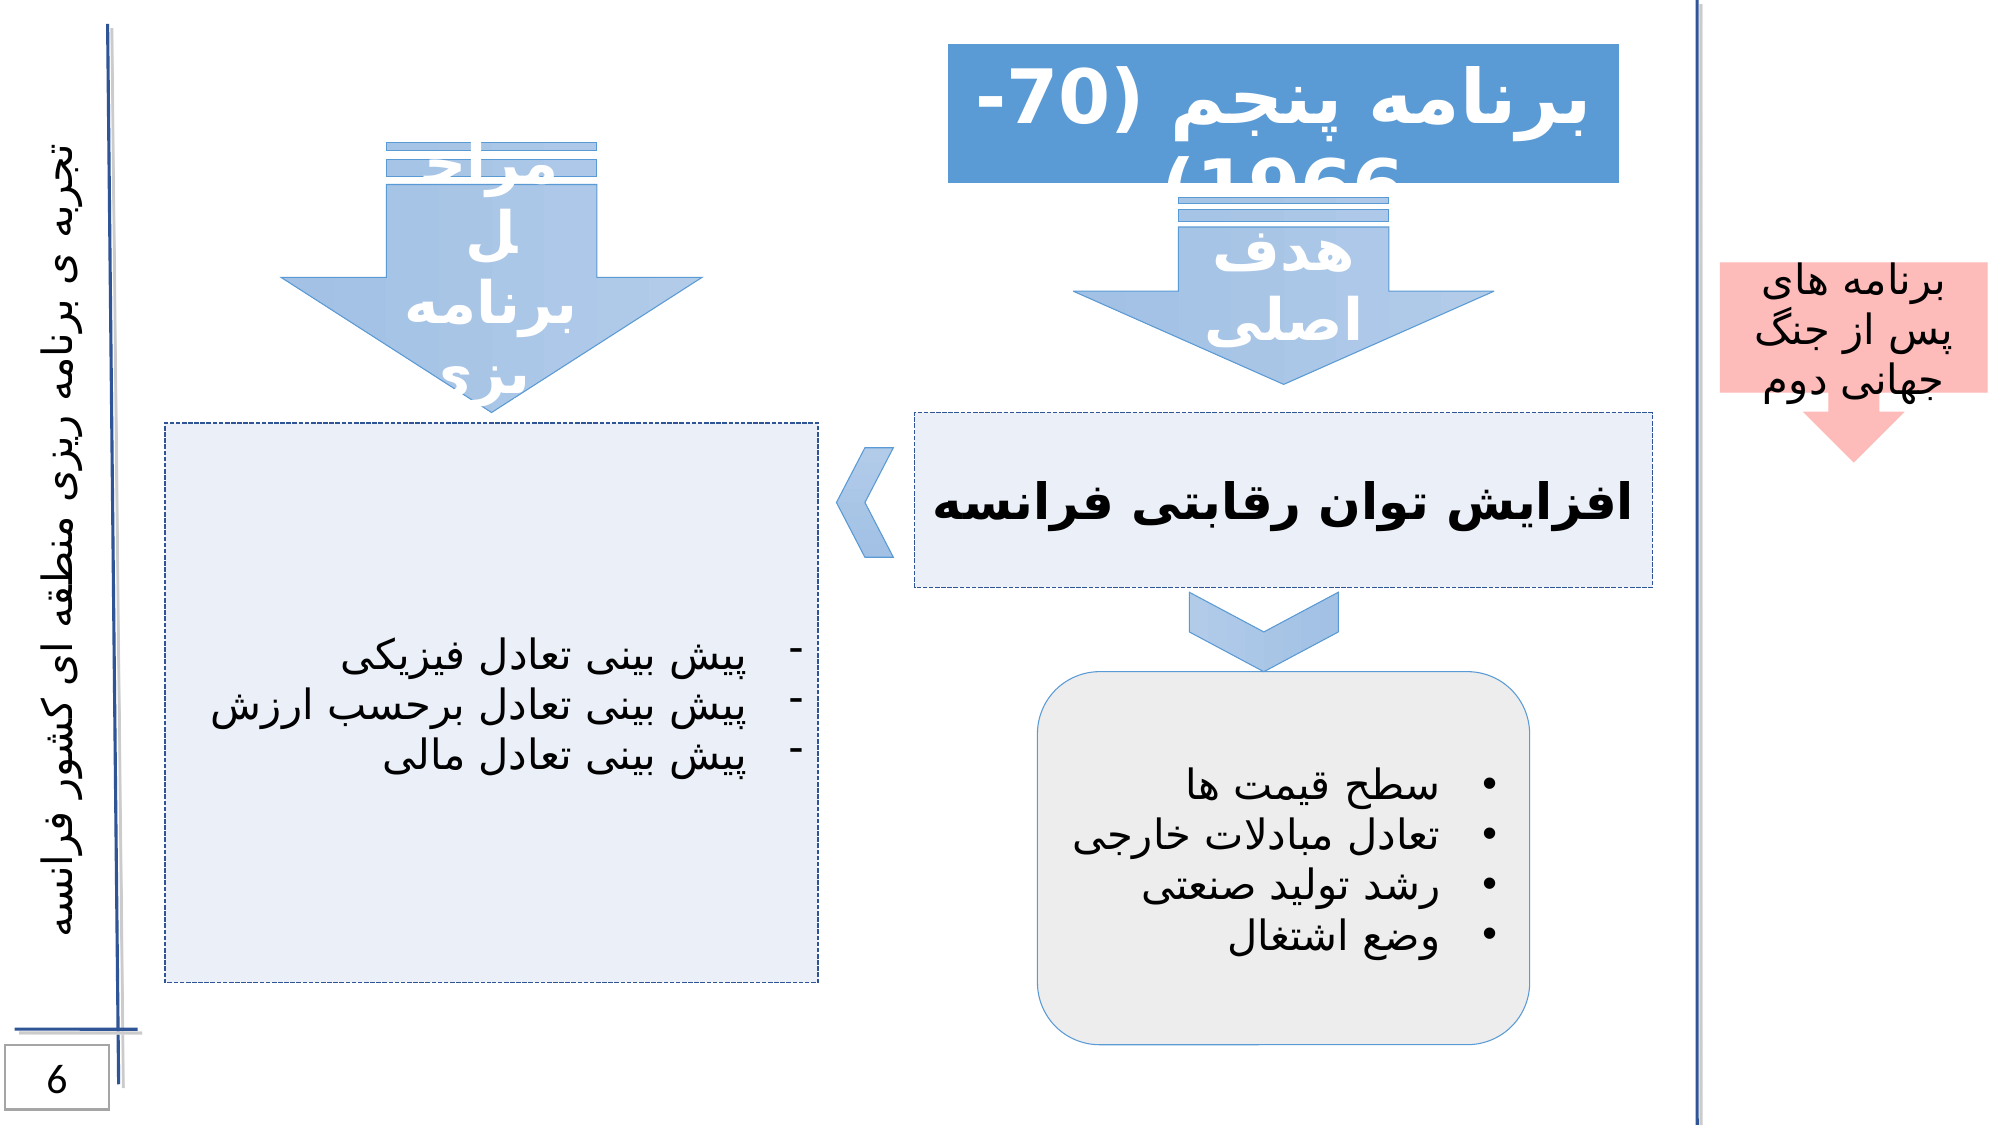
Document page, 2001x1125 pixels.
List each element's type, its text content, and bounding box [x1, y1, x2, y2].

text_box هدف اصلی [1178, 197, 1389, 204]
text_box برنامه های پس از جنگ جهانی دوم [1719, 262, 1988, 463]
text_box مراحل برنامه ریزی [386, 159, 597, 177]
text_box برنامه پنجم (70-1966) [945, 41, 1622, 186]
text_box سطح قیمت ها تعادل مبادلات خارجی رشد تولید صنعتی وضع اشتغال [1036, 671, 1531, 1046]
text_box هدف اصلی [1178, 209, 1389, 222]
text_box مراحل برنامه ریزی [279, 183, 704, 414]
text_box افزایش توان رقابتی فرانسه [914, 411, 1653, 588]
text_box [835, 447, 895, 558]
text_box هدف اصلی [1072, 226, 1495, 385]
text_box پیش بینی تعادل فیزیکی پیش بینی تعادل برحسب ارزش پیش بینی تعادل مالی [164, 422, 819, 983]
text_box 6 [4, 1044, 110, 1111]
text_box مراحل برنامه ریزی [386, 142, 597, 151]
text_box تجربه ی برنامه ریزی منطقه ای کشور فرانسه [23, 59, 88, 1022]
text_box [1188, 591, 1339, 673]
